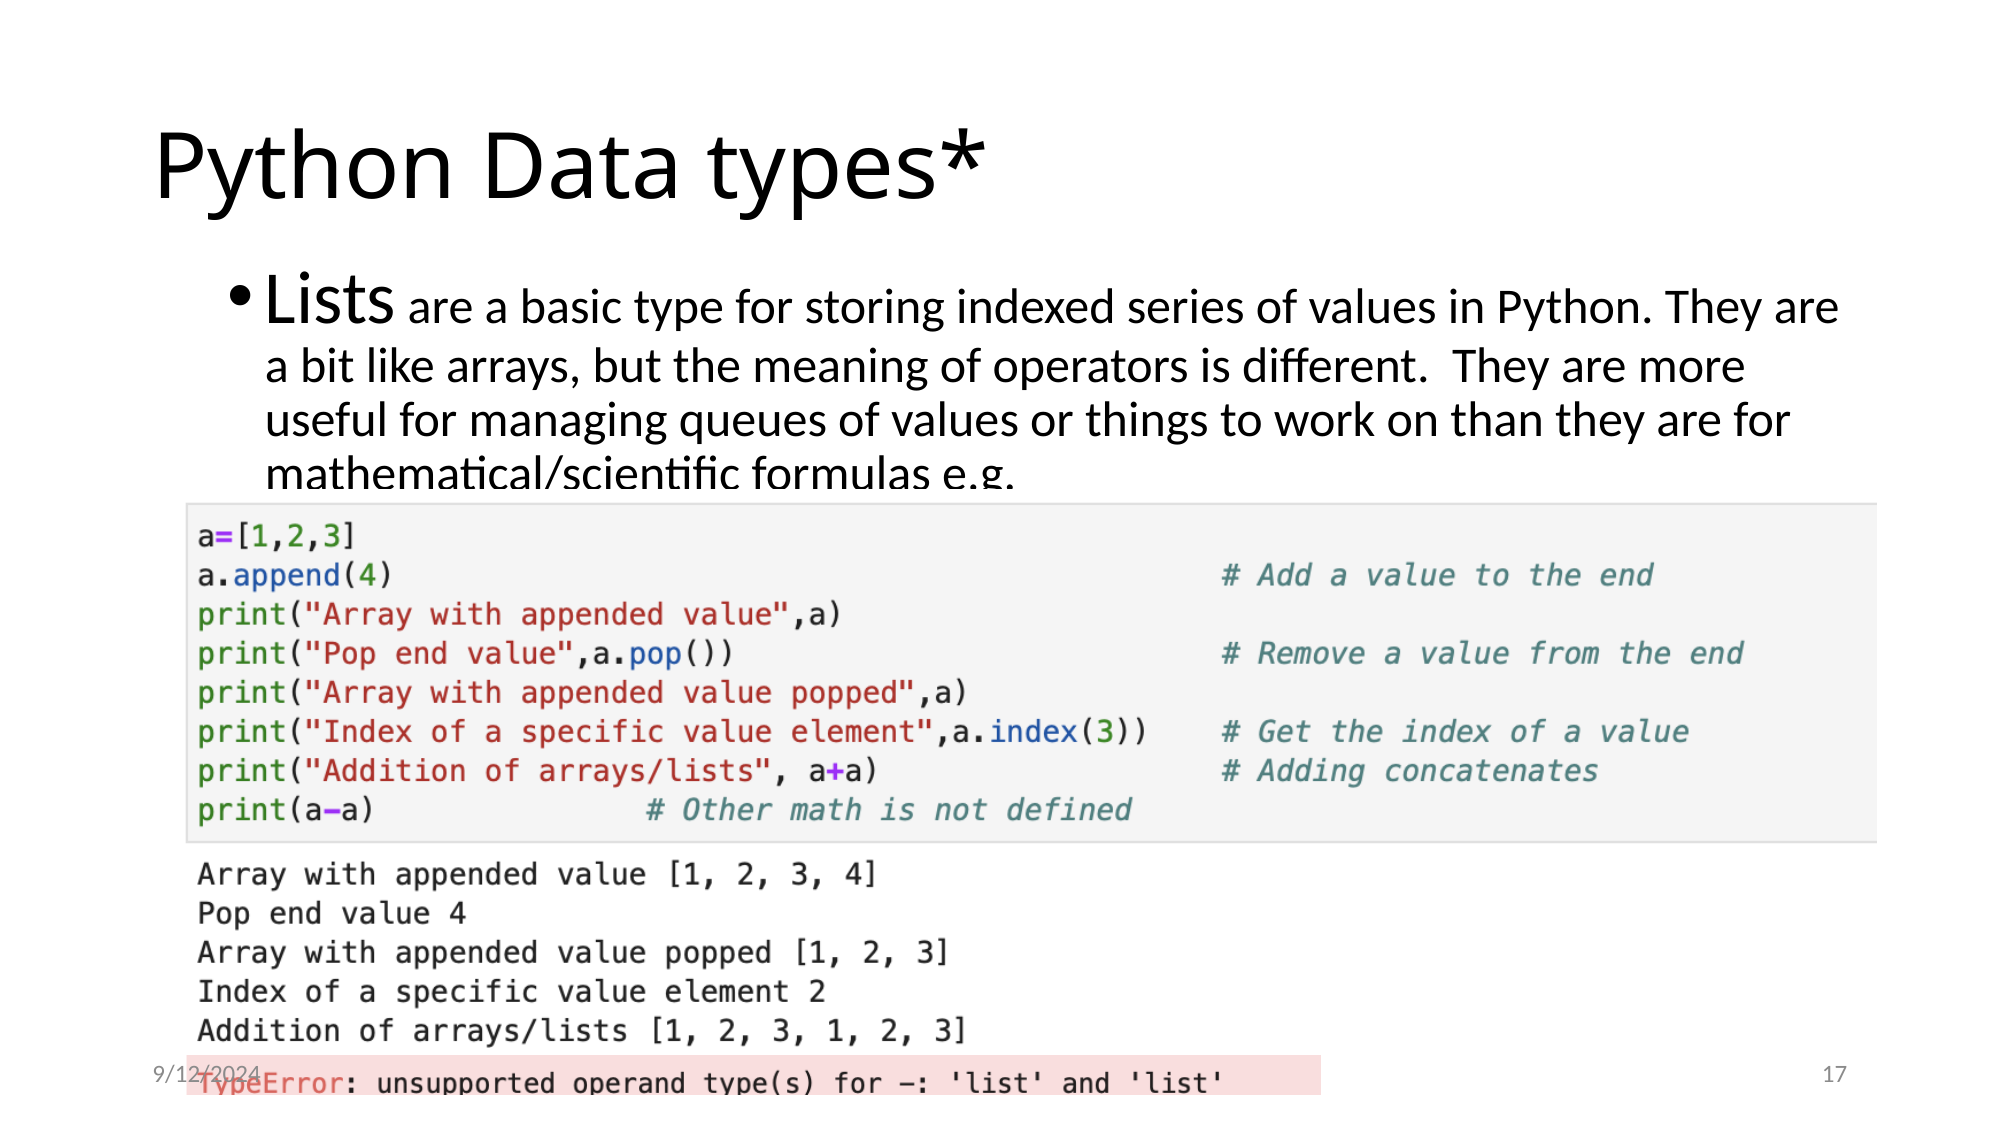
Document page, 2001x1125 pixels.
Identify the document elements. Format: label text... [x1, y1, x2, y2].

slide_number 17 [1412, 1048, 1863, 1103]
title Python Data types* [137, 59, 1863, 250]
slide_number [137, 1042, 588, 1103]
list Lists are a basic type for storing indexed series of values in Python. They are a bit like arrays, but the meaning of operators is different. They are more useful for managing queues of values or things to work on than they are for mathematical/scientific formulas e.g. [137, 250, 1863, 965]
picture [172, 489, 1877, 1048]
picture [172, 1054, 1321, 1095]
footer 12.010 Lec03 [662, 1048, 1338, 1103]
